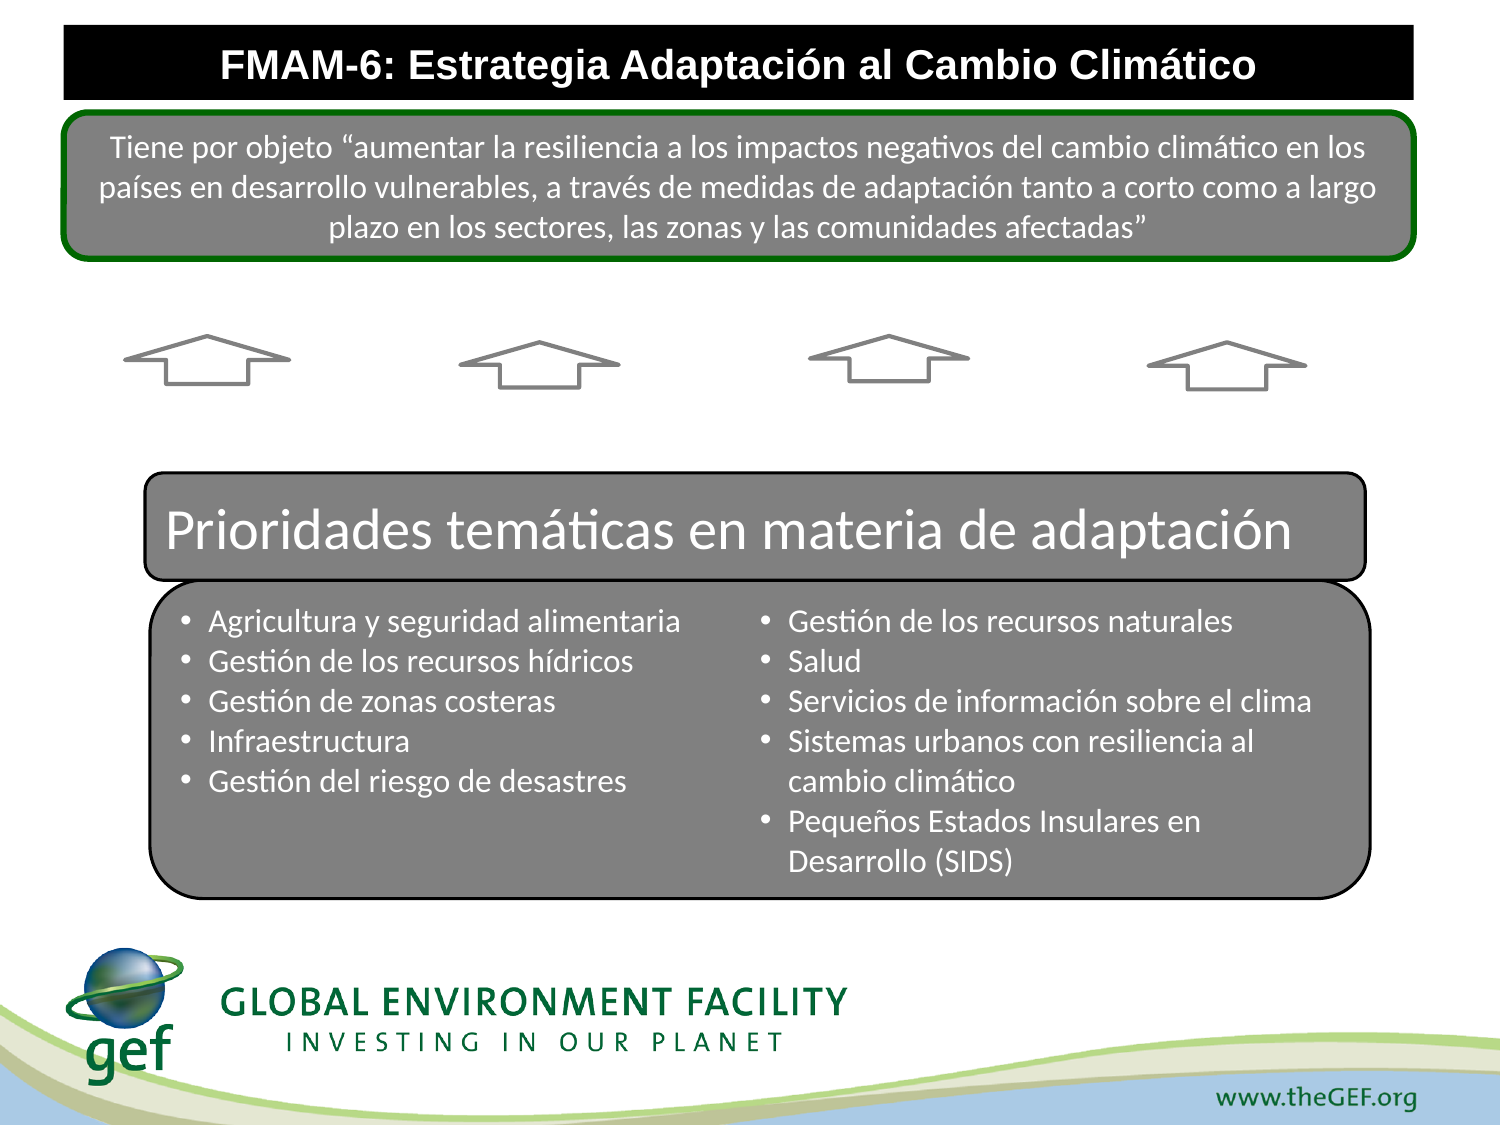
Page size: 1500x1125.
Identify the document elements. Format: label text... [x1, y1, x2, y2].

title FMAM-6: Estrategia Adaptación al Cambio Climático [63, 24, 1414, 101]
text_box [807, 333, 971, 384]
text_box Prioridades temáticas en materia de adaptación [142, 470, 1368, 583]
text_box [458, 340, 621, 390]
text_box [1146, 340, 1308, 392]
text_box Tiene por objeto “aumentar la resiliencia a los impactos negativos del cambio climático en los países en desarrollo vulnerables, a través de medidas de adaptación tanto a corto como a largo plazo en los sectores, las zonas y las comunidades afectadas” [61, 110, 1416, 261]
text_box [122, 334, 292, 387]
text_box Agricultura y seguridad alimentaria Gestión de los recursos hídricos Gestión de zonas costeras Infraestructura Gestión del riesgo de desastres Gestión de los recursos naturales Salud Servicios de información sobre el clima Sistemas urbanos con resiliencia al cambio climático Pequeños Estados Insulares en Desarrollo (SIDS) [147, 583, 1373, 901]
picture [0, 920, 1500, 1125]
